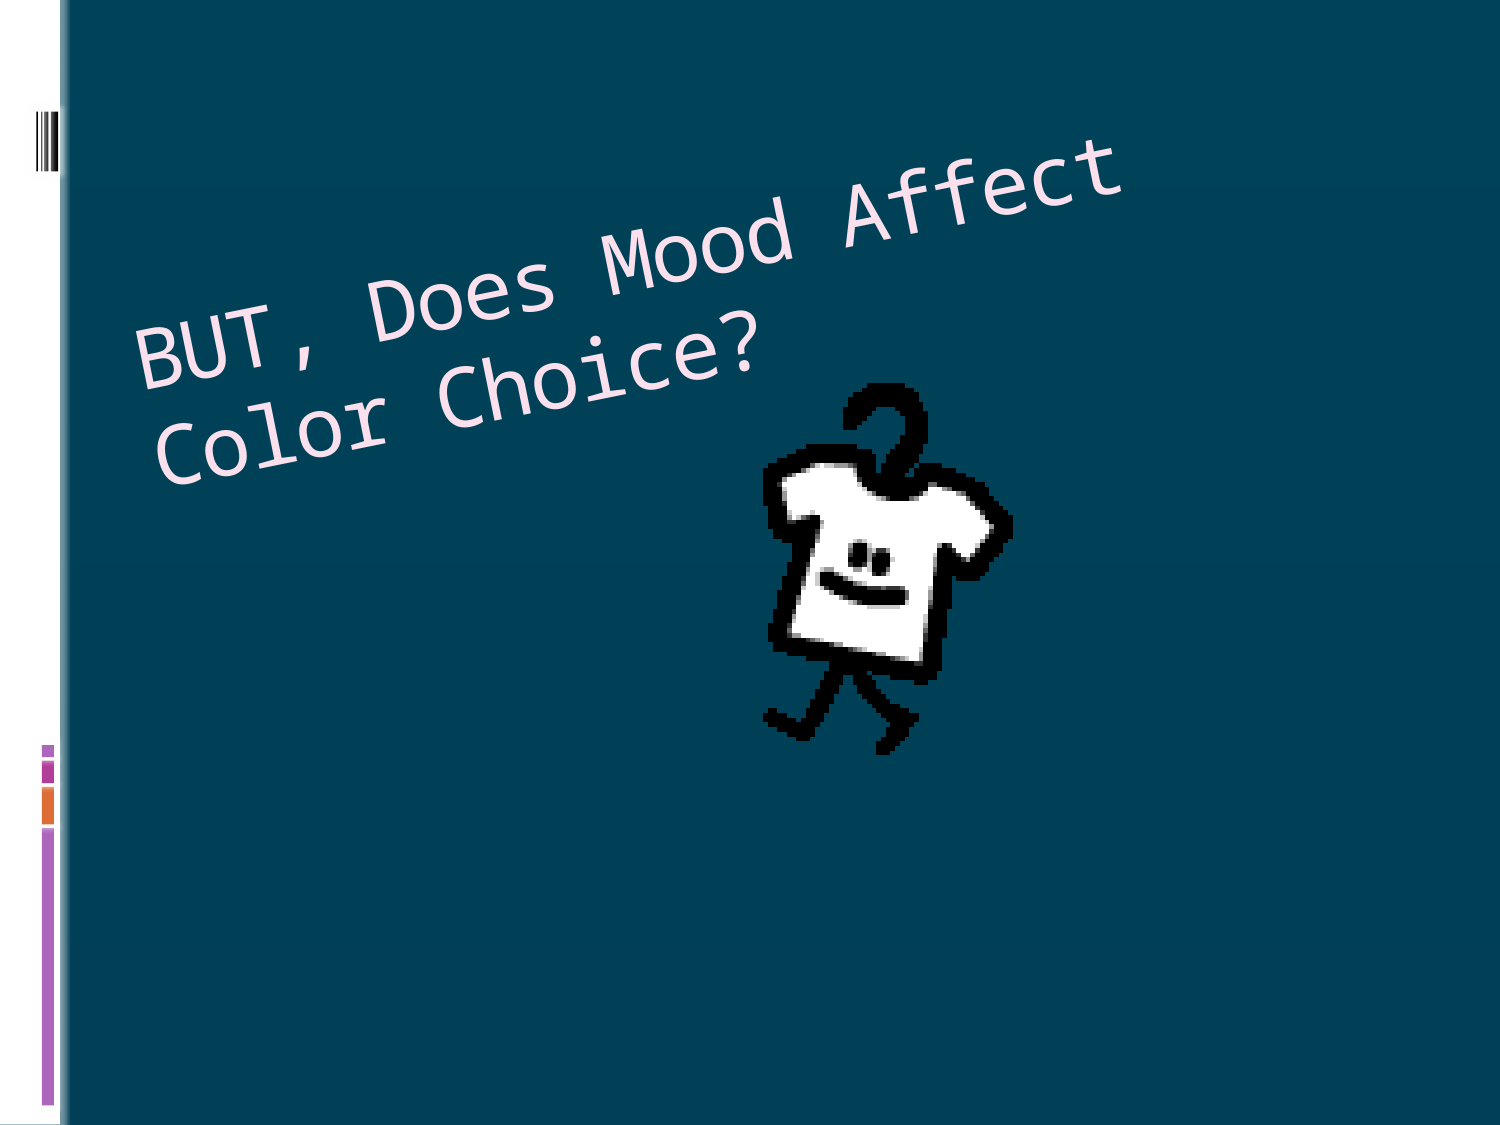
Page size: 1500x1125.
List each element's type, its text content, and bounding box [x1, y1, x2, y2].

title BUT, Does Mood Affect Color Choice? [107, 50, 1500, 1008]
picture [764, 384, 1012, 754]
